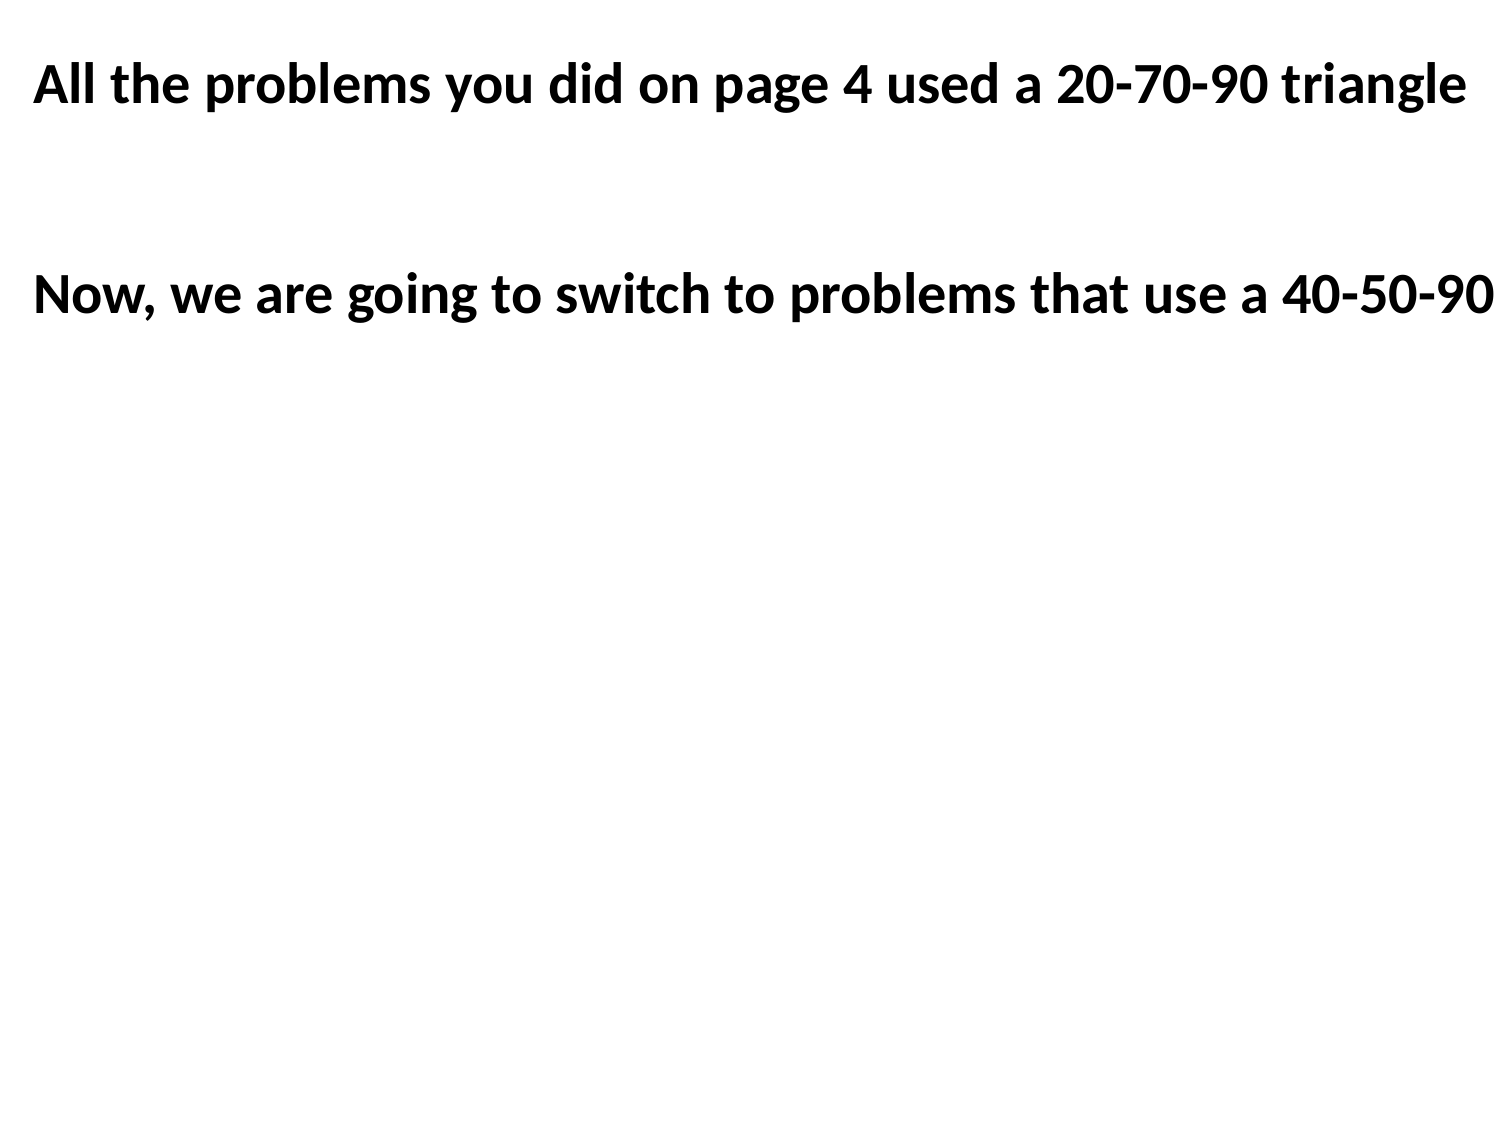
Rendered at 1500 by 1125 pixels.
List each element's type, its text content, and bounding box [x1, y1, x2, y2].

text_box All the problems you did on page 4 used a 20-70-90 triangle Now, we are going to switch to problems that use a 40-50-90 [18, 37, 1500, 333]
